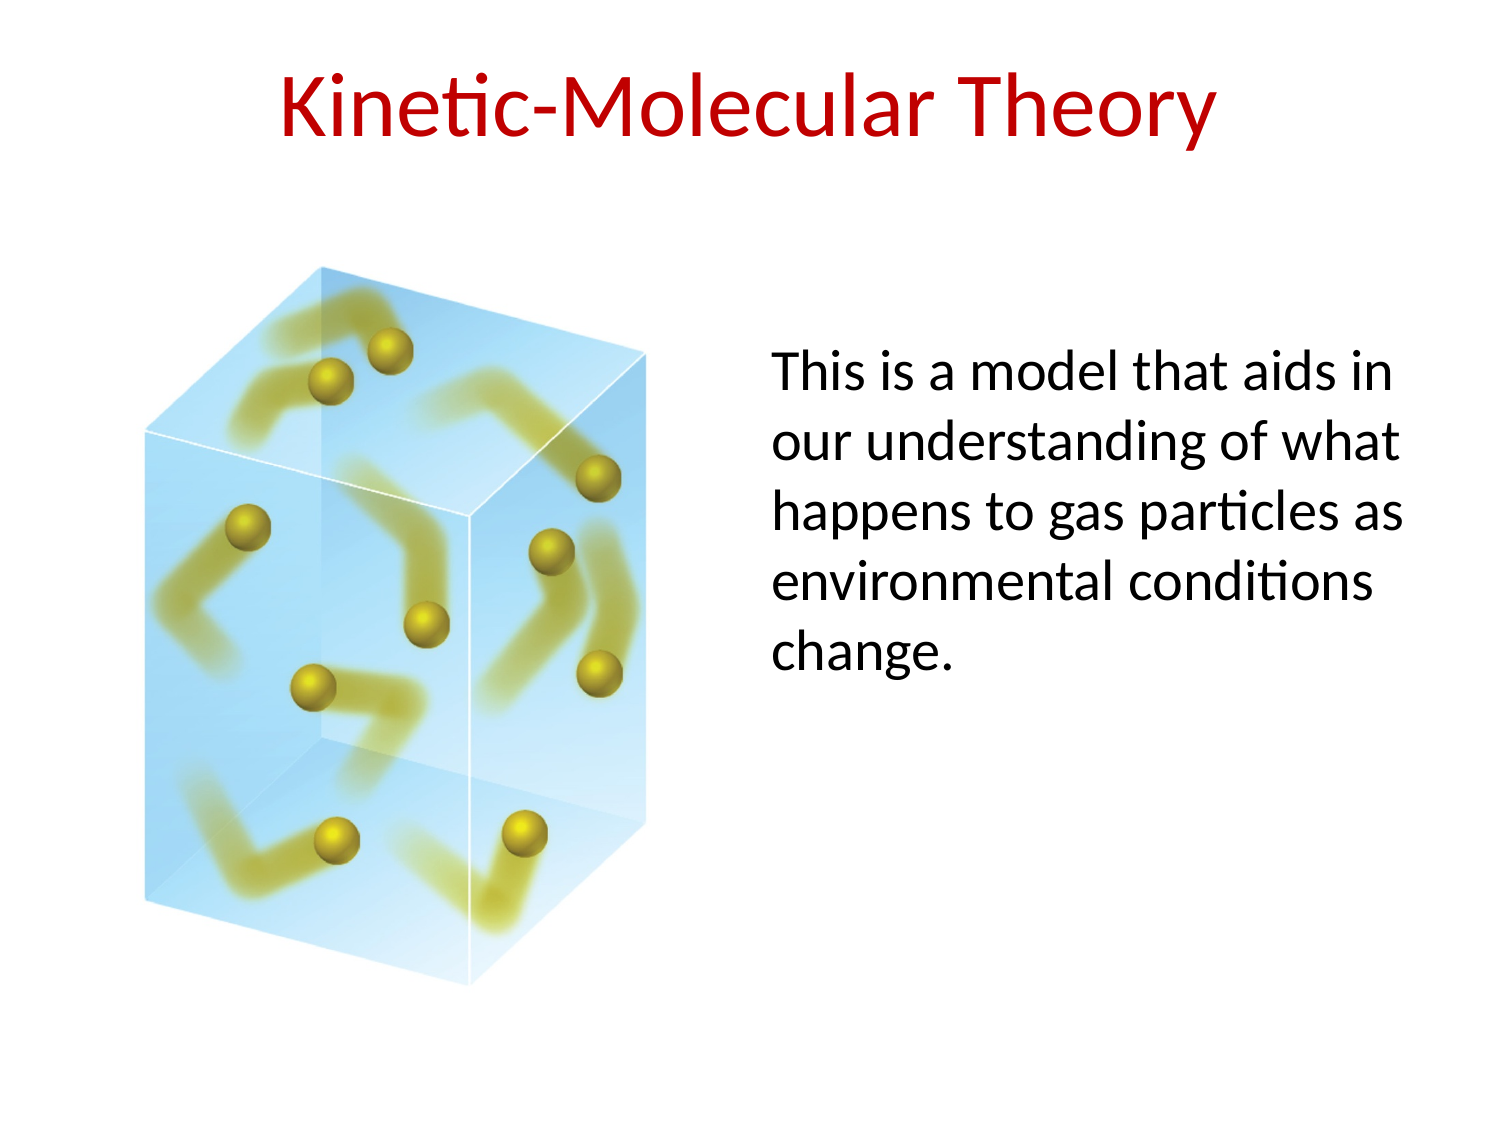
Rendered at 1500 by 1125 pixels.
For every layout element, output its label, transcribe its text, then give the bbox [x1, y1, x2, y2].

text_box This is a model that aids in our understanding of what happens to gas particles as environmental conditions change. [699, 324, 1425, 788]
picture [124, 249, 664, 1000]
text_box Kinetic-Molecular Theory [112, 37, 1388, 225]
